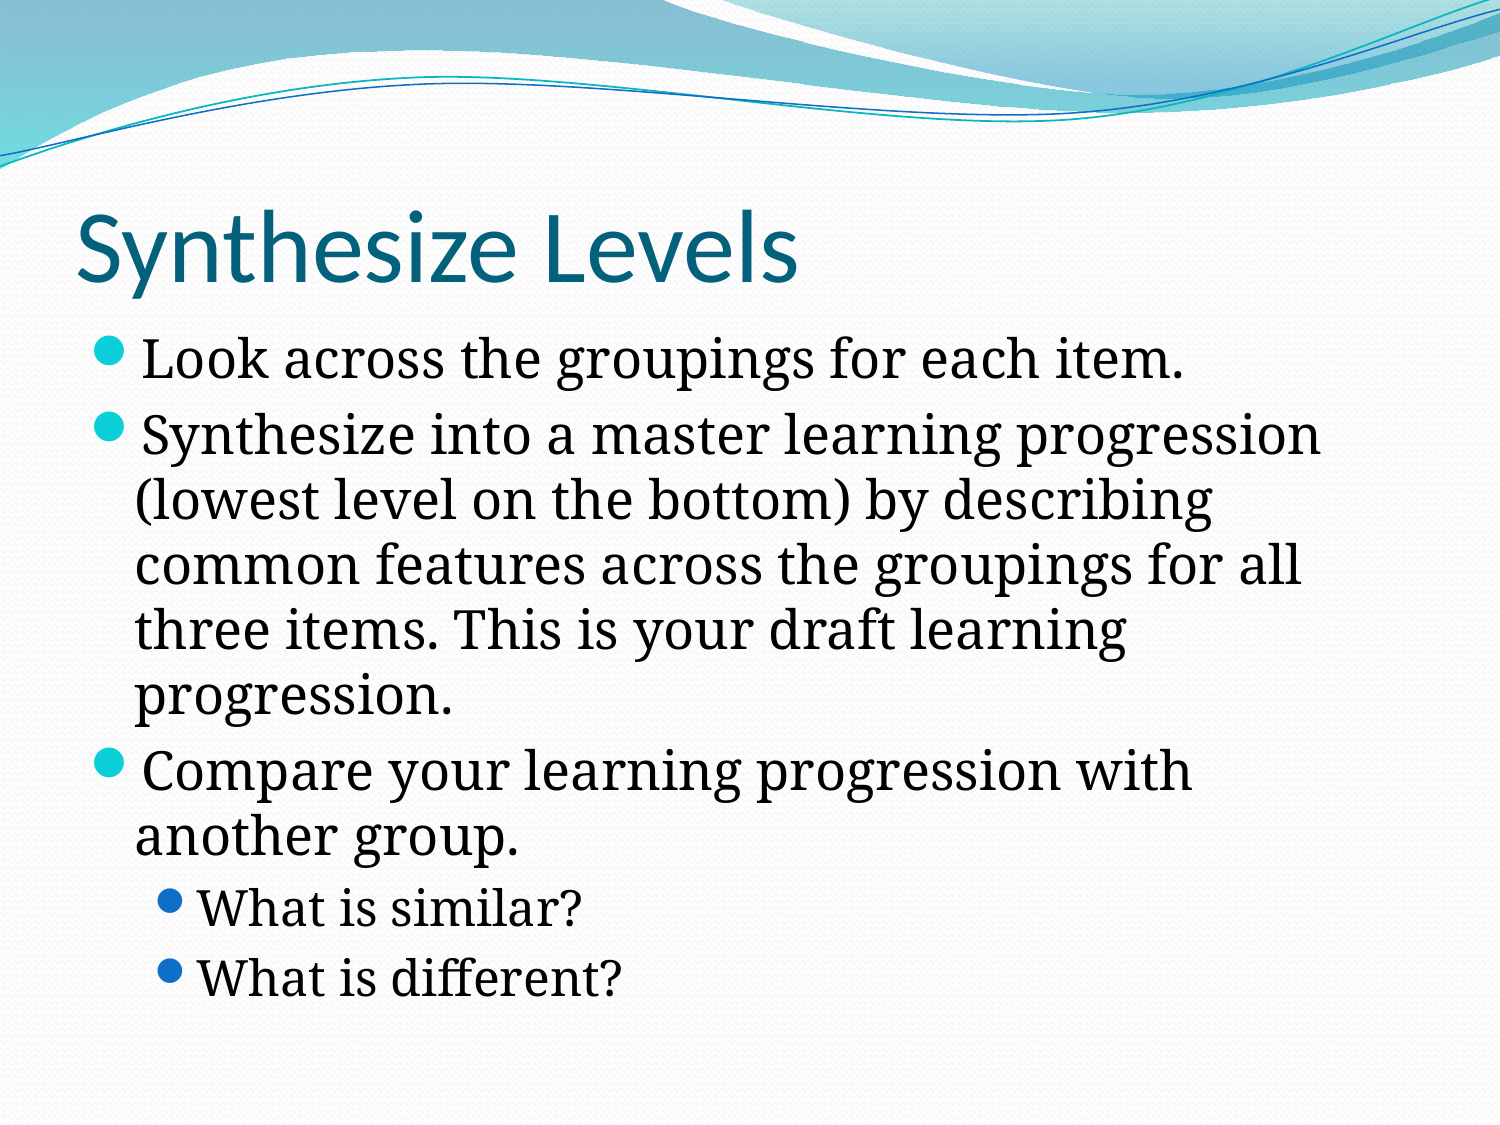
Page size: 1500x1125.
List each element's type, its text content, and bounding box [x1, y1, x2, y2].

title Synthesize Levels [75, 115, 1425, 303]
list Look across the groupings for each item. Synthesize into a master learning progression (lowest level on the bottom) by describing common features across the groupings for all three items. This is your draft learning progression. Compare your learning progression with another group. What is similar? What is different? [75, 317, 1425, 1038]
